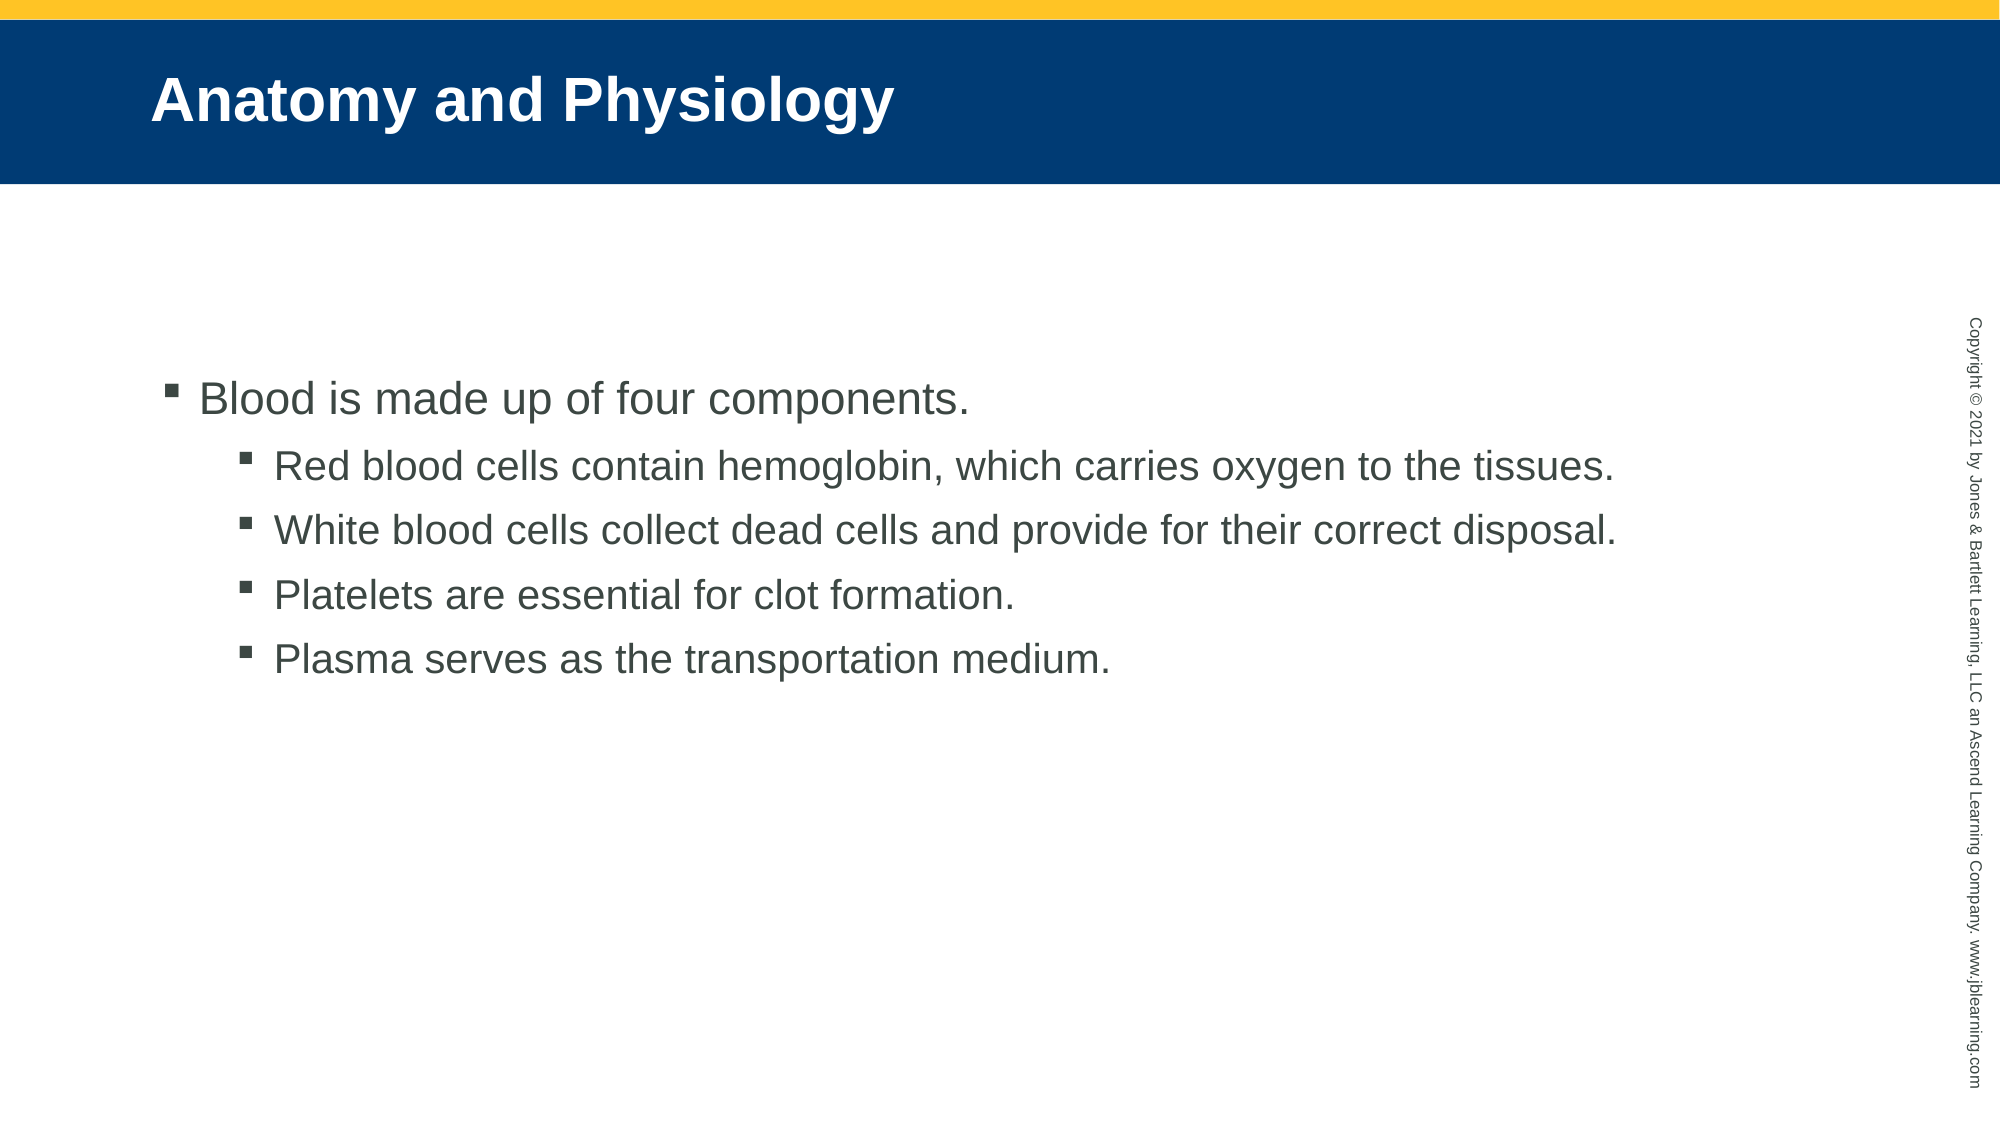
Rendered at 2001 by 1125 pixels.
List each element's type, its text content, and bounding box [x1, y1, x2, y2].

title Anatomy and Physiology [0, 19, 2000, 185]
list Blood is made up of four components. Red blood cells contain hemoglobin, which carries oxygen to the tissues. White blood cells collect dead cells and provide for their correct disposal. Platelets are essential for clot formation. Plasma serves as the transportation medium. [146, 361, 1859, 1016]
